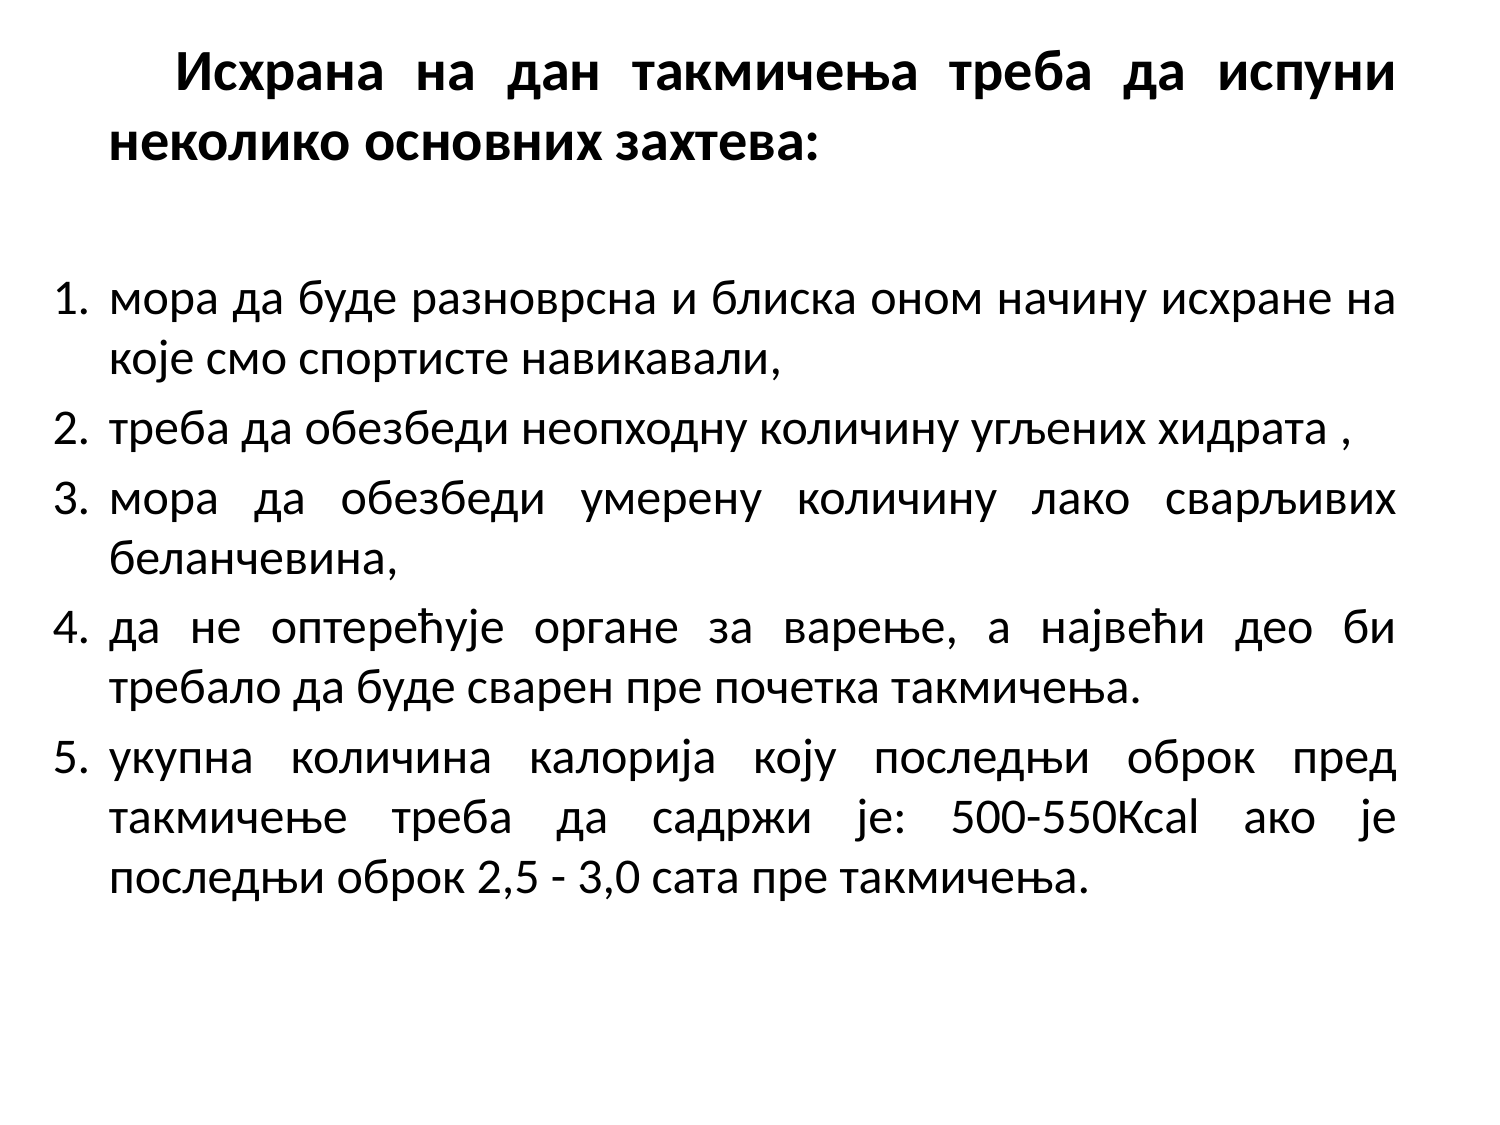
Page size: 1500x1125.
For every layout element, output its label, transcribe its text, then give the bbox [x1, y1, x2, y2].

list Исхрана на дан такмичења треба да испуни неколико основних захтева: мора да буде разноврсна и блиска оном начину исхране на које смо спортисте навикавали, треба да обезбеди неопходну количину угљених хидрата , мора да обезбеди умерену количину лако сварљивих беланчевина, да не оптерећује органе за варење, а највећи део би требало да буде сварен пре почетка такмичења. укупна количина калорија коју последњи оброк пред такмичење треба да садржи је: 500-550Ксаl ако је последњи оброк 2,5 - 3,0 сата пре такмичења. [37, 24, 1413, 1006]
